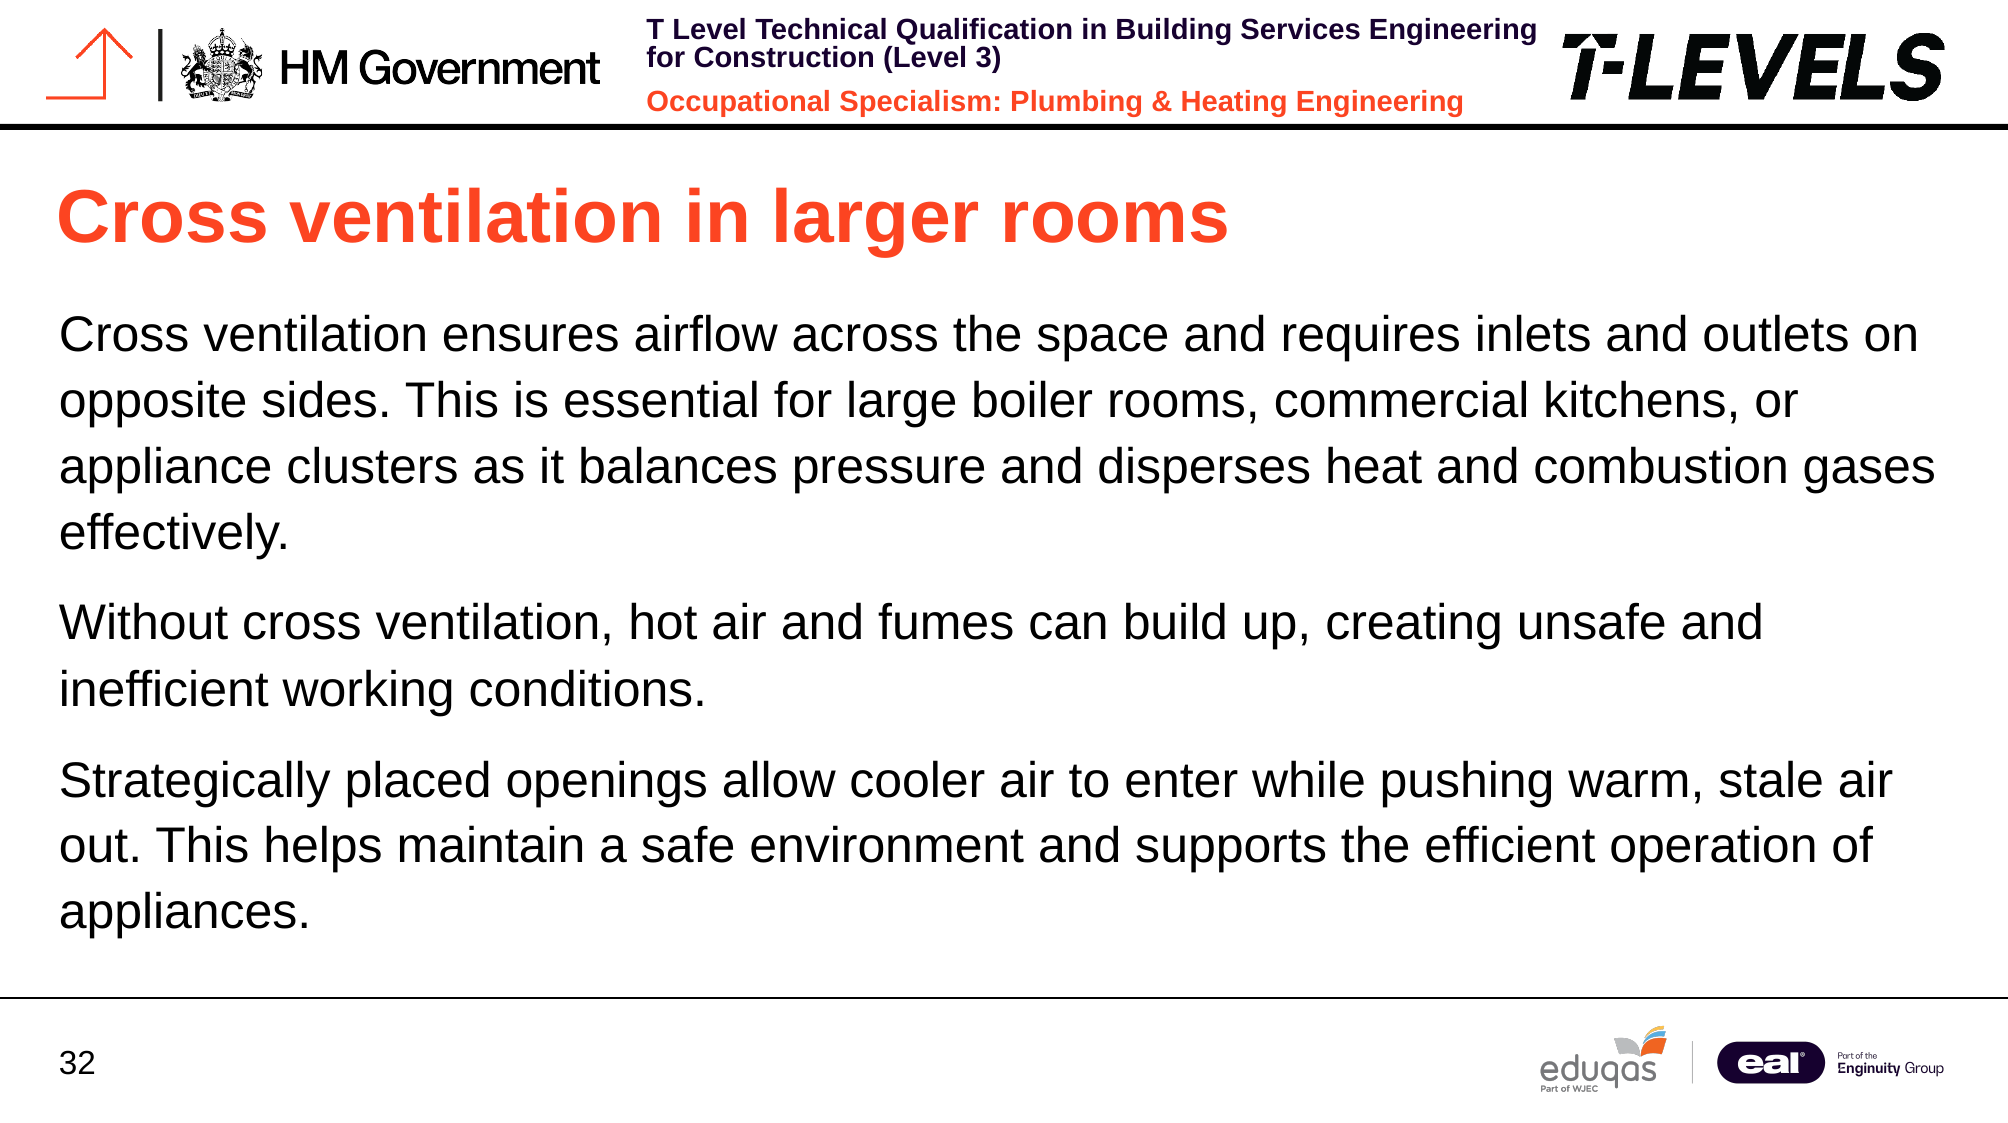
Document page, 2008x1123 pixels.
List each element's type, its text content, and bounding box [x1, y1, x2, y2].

picture [1535, 1021, 1949, 1097]
title Cross ventilation in larger rooms [41, 111, 1949, 314]
picture [41, 27, 139, 100]
picture [1543, 25, 1964, 108]
picture [158, 28, 600, 102]
list Cross ventilation ensures airflow across the space and requires inlets and outlets on opposite sides. This is essential for large boiler rooms, commercial kitchens, or appliance clusters as it balances pressure and disperses heat and combustion gases effectively. Without cross ventilation, hot air and fumes can build up, creating unsafe and inefficient working conditions. Strategically placed openings allow cooler air to enter while pushing warm, stale air out. This helps maintain a safe environment and supports the efficient operation of appliances. [59, 295, 1956, 975]
